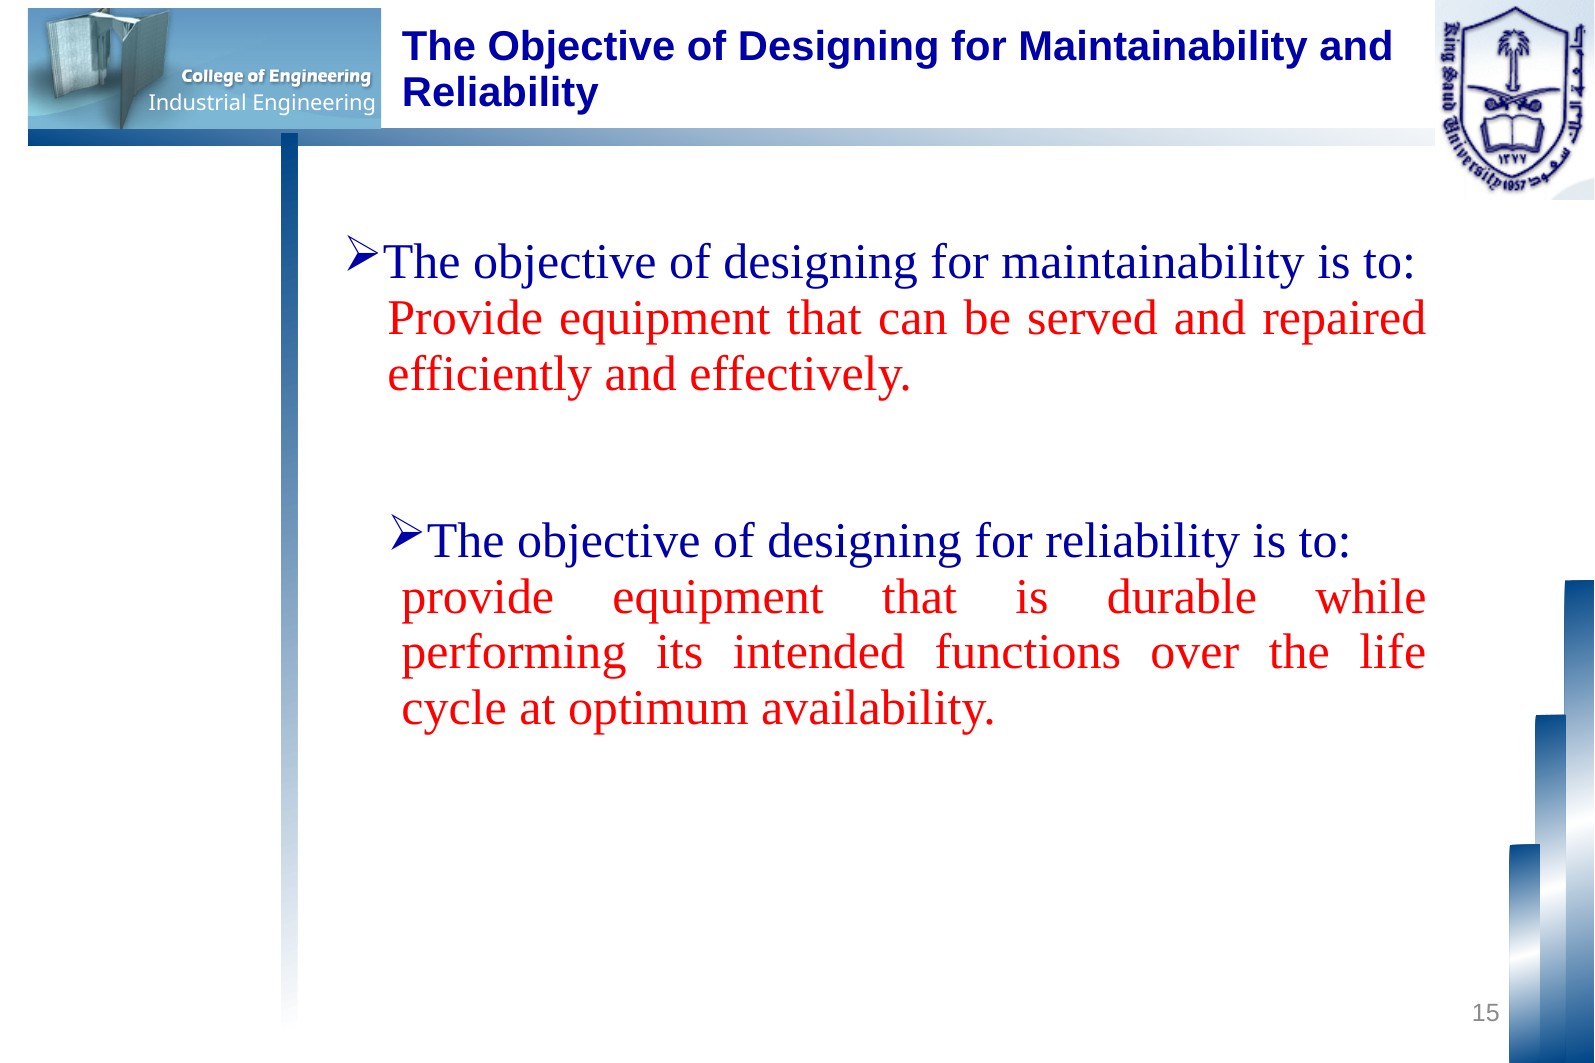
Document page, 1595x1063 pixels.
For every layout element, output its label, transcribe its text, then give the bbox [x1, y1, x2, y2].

text_box [298, 128, 1429, 146]
text_box The Objective of Designing for Maintainability and Reliability [387, 15, 1429, 124]
text_box [1535, 714, 1566, 1063]
slide_number 15 [1142, 985, 1509, 1042]
text_box [1509, 844, 1540, 1063]
picture [0, 0, 1595, 1063]
text_box [28, 137, 281, 146]
text_box [316, 156, 1538, 957]
text_box The objective of designing for maintainability is to: Provide equipment that can be served and repaired efficiently and effectively. The objective of designing for reliability is to: provide equipment that is durable while performing its intended functions over the life cycle at optimum availability. [328, 226, 1442, 744]
text_box [281, 138, 298, 1034]
text_box [1564, 580, 1595, 1063]
